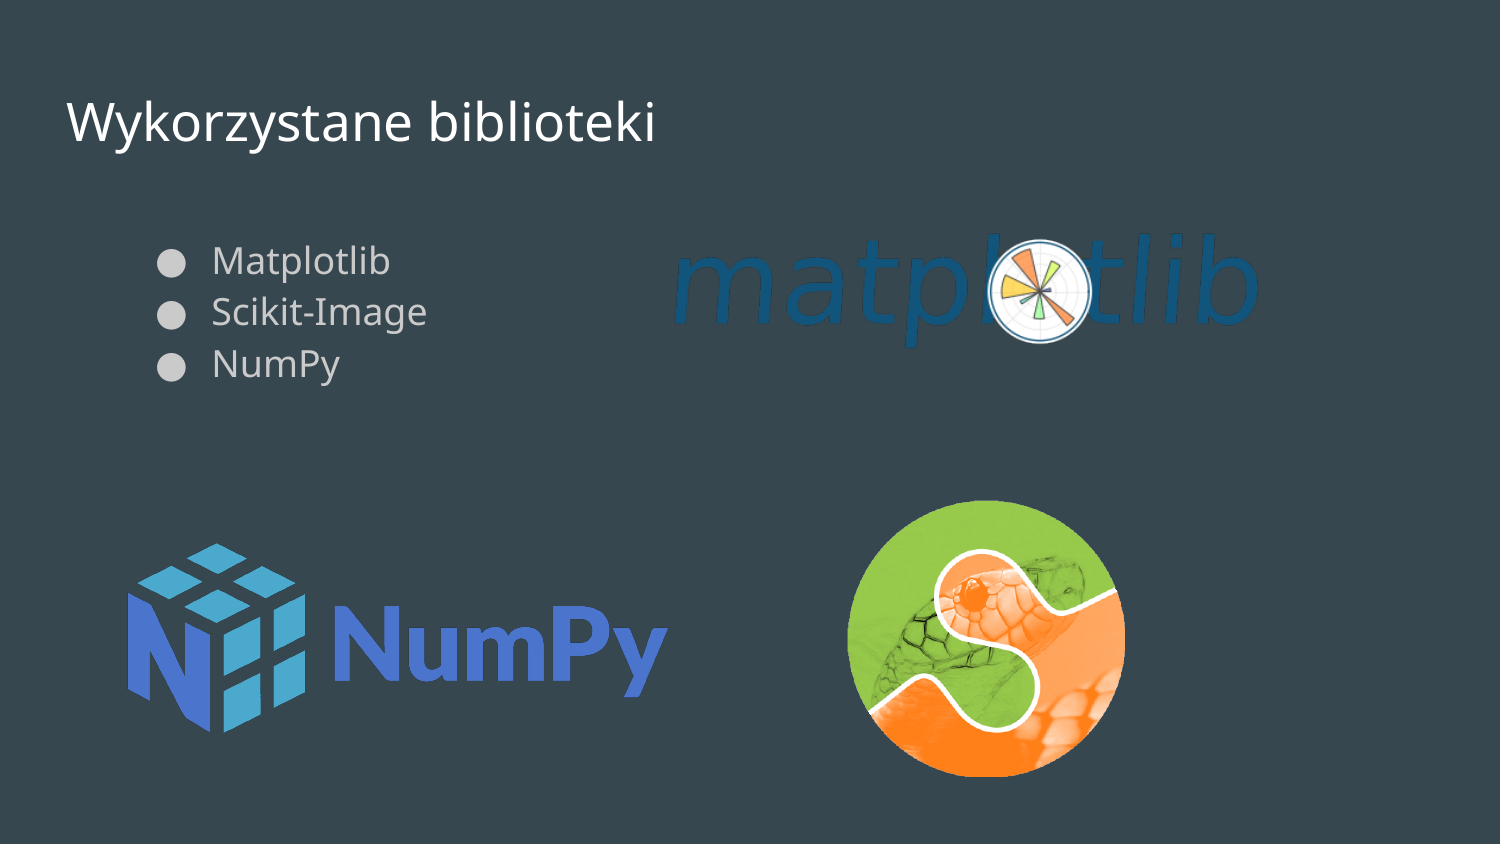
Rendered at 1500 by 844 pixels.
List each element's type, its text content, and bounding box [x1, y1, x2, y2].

picture [847, 499, 1125, 778]
picture [605, 172, 1319, 411]
list Matplotlib Scikit-Image NumPy [121, 214, 553, 498]
picture [89, 499, 706, 778]
title Wykorzystane biblioteki [51, 72, 1449, 167]
